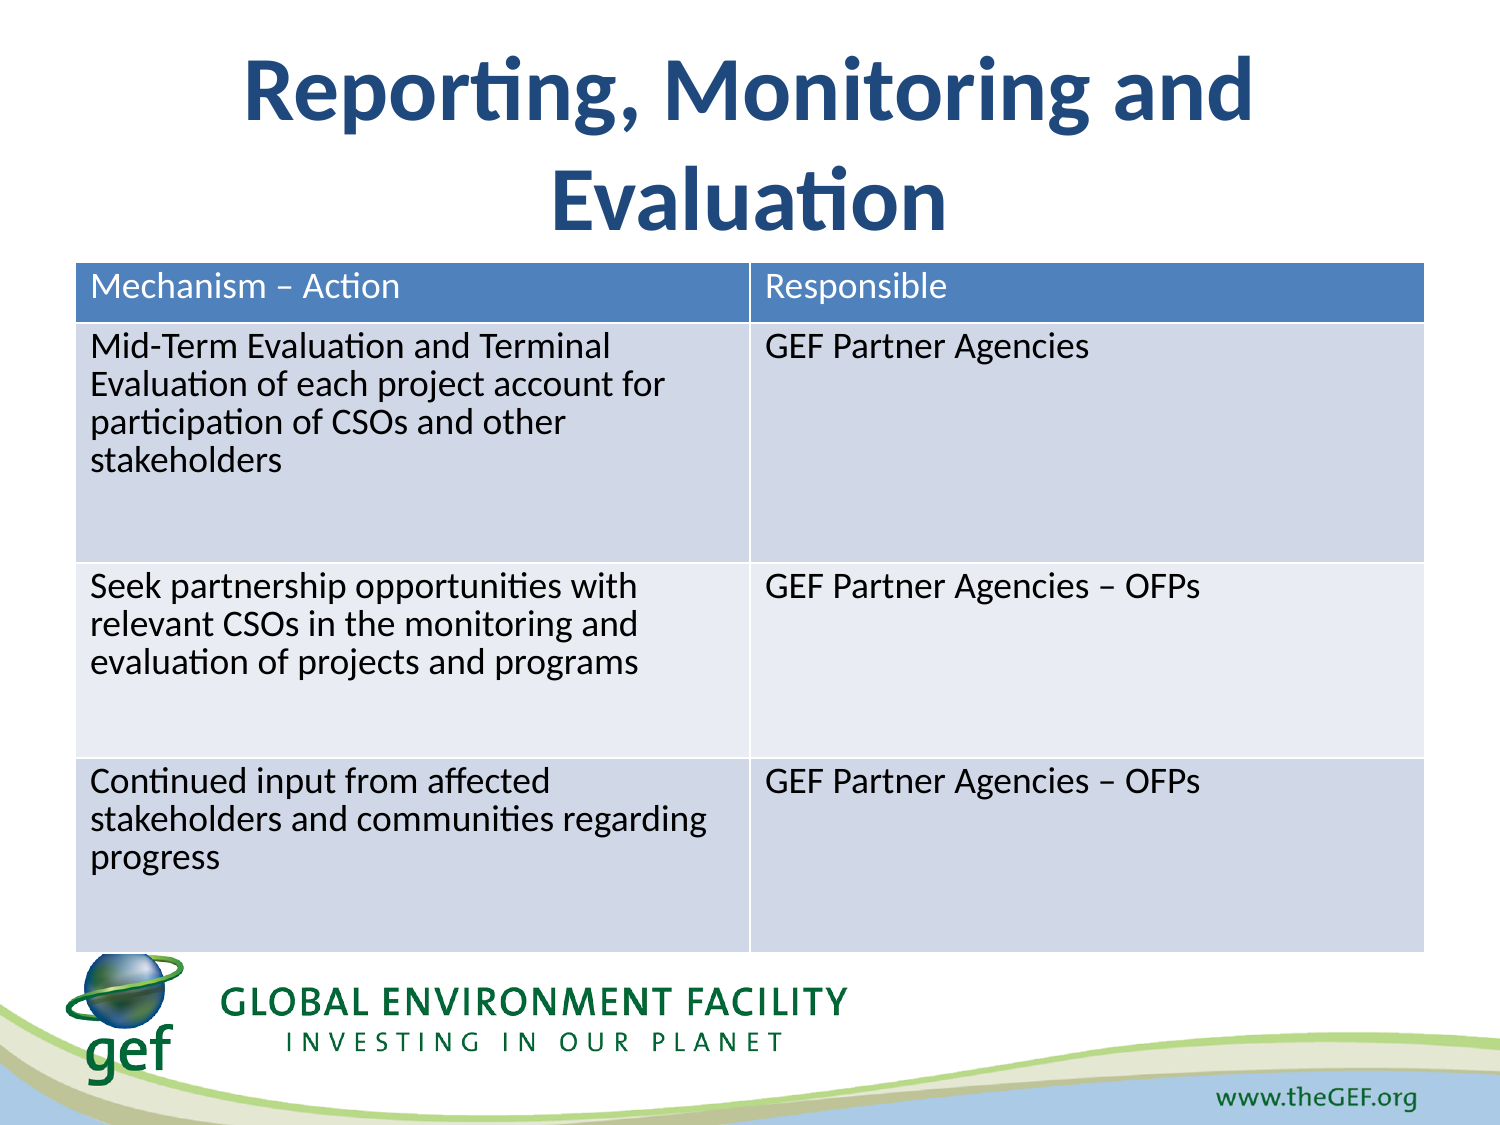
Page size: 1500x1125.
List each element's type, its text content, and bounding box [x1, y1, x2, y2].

title Reporting, Monitoring and Evaluation [75, 45, 1425, 233]
table_header Mechanism – Action [76, 263, 749, 322]
table_cell Seek partnership opportunities with relevant CSOs in the monitoring and evaluation of projects and programs [76, 564, 749, 757]
table_cell Mid-Term Evaluation and Terminal Evaluation of each project account for participation of CSOs and other stakeholders [76, 324, 749, 562]
table_cell GEF Partner Agencies – OFPs [751, 564, 1424, 757]
table_header Responsible [751, 263, 1424, 322]
table_cell Continued input from affected stakeholders and communities regarding progress [76, 759, 749, 952]
table_cell GEF Partner Agencies [751, 324, 1424, 562]
table_cell GEF Partner Agencies – OFPs [751, 759, 1424, 952]
picture [0, 920, 1500, 1125]
